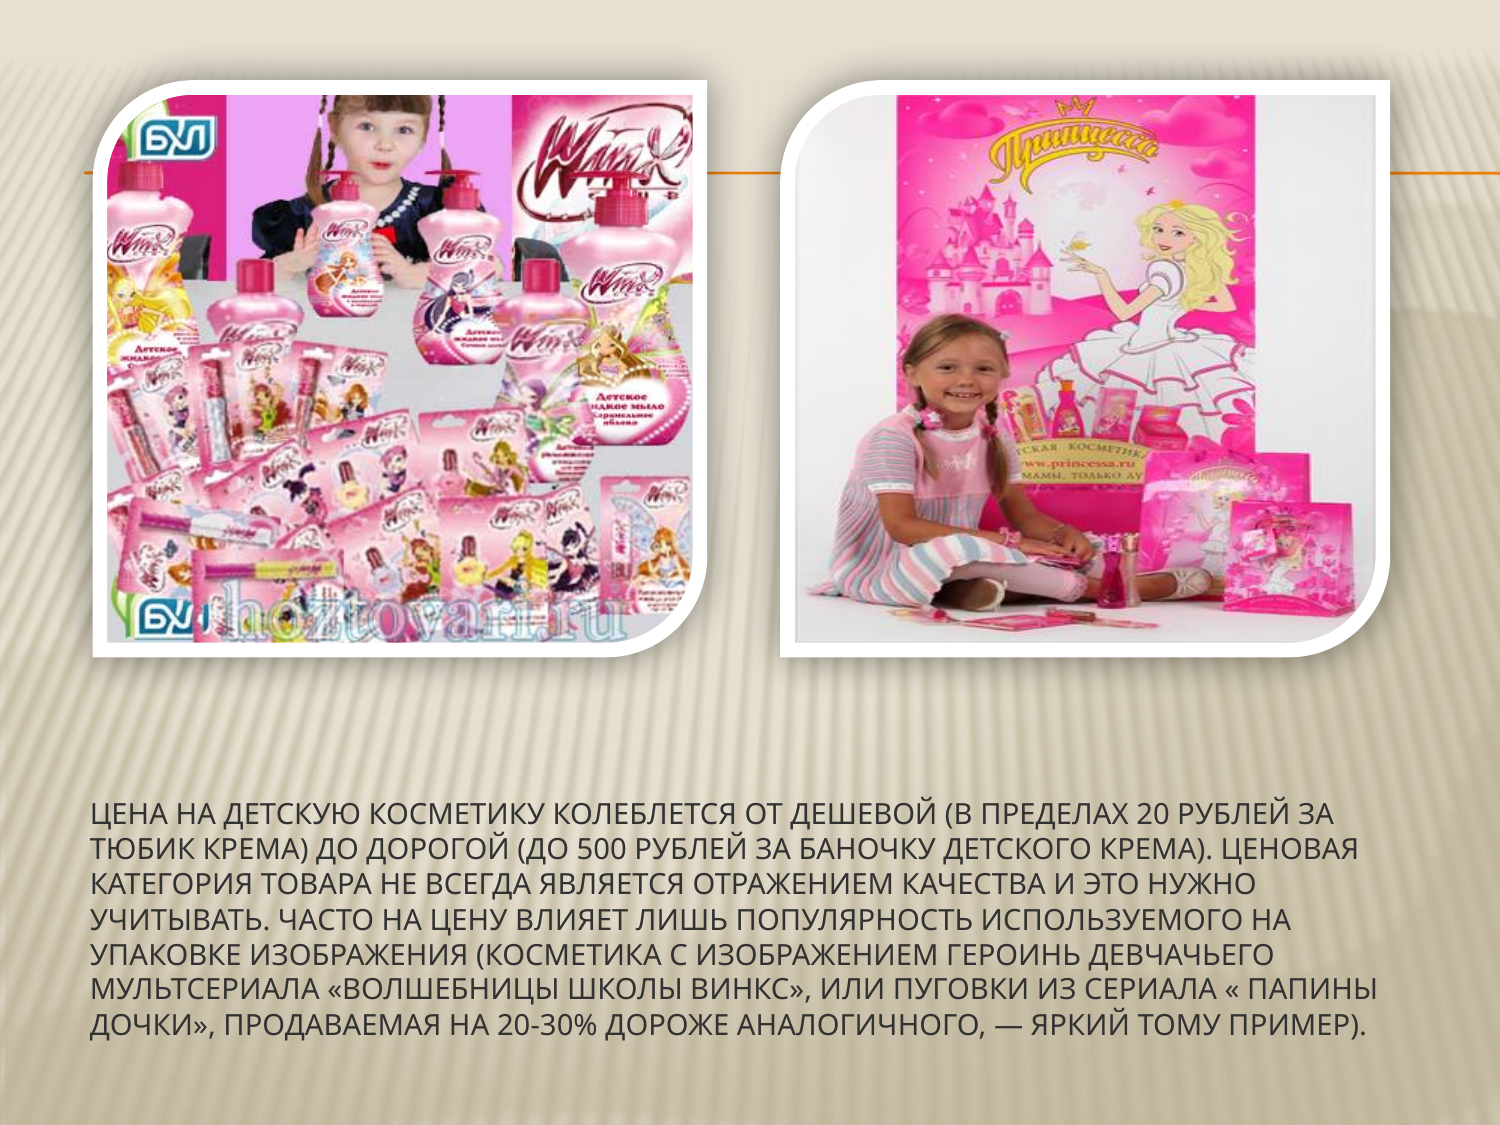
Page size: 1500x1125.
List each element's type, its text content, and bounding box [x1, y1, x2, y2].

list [99, 87, 701, 651]
title Цена на детскую косметику колеблется от дешевой (в пределах 20 рублей за тюбик крема) до дорогой (до 500 рублей за баночку детского крема). Ценовая категория товара не всегда является отражением качества и это нужно учитывать. Часто на цену влияет лишь популярность используемого на упаковке изображения (косметика с изображением героинь девчачьего мультсериала «Волшебницы школы Винкс», или Пуговки из сериала « Папины дочки», продаваемая на 20-30% дороже аналогичного, — яркий тому пример). [75, 45, 1425, 1125]
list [787, 87, 1384, 651]
